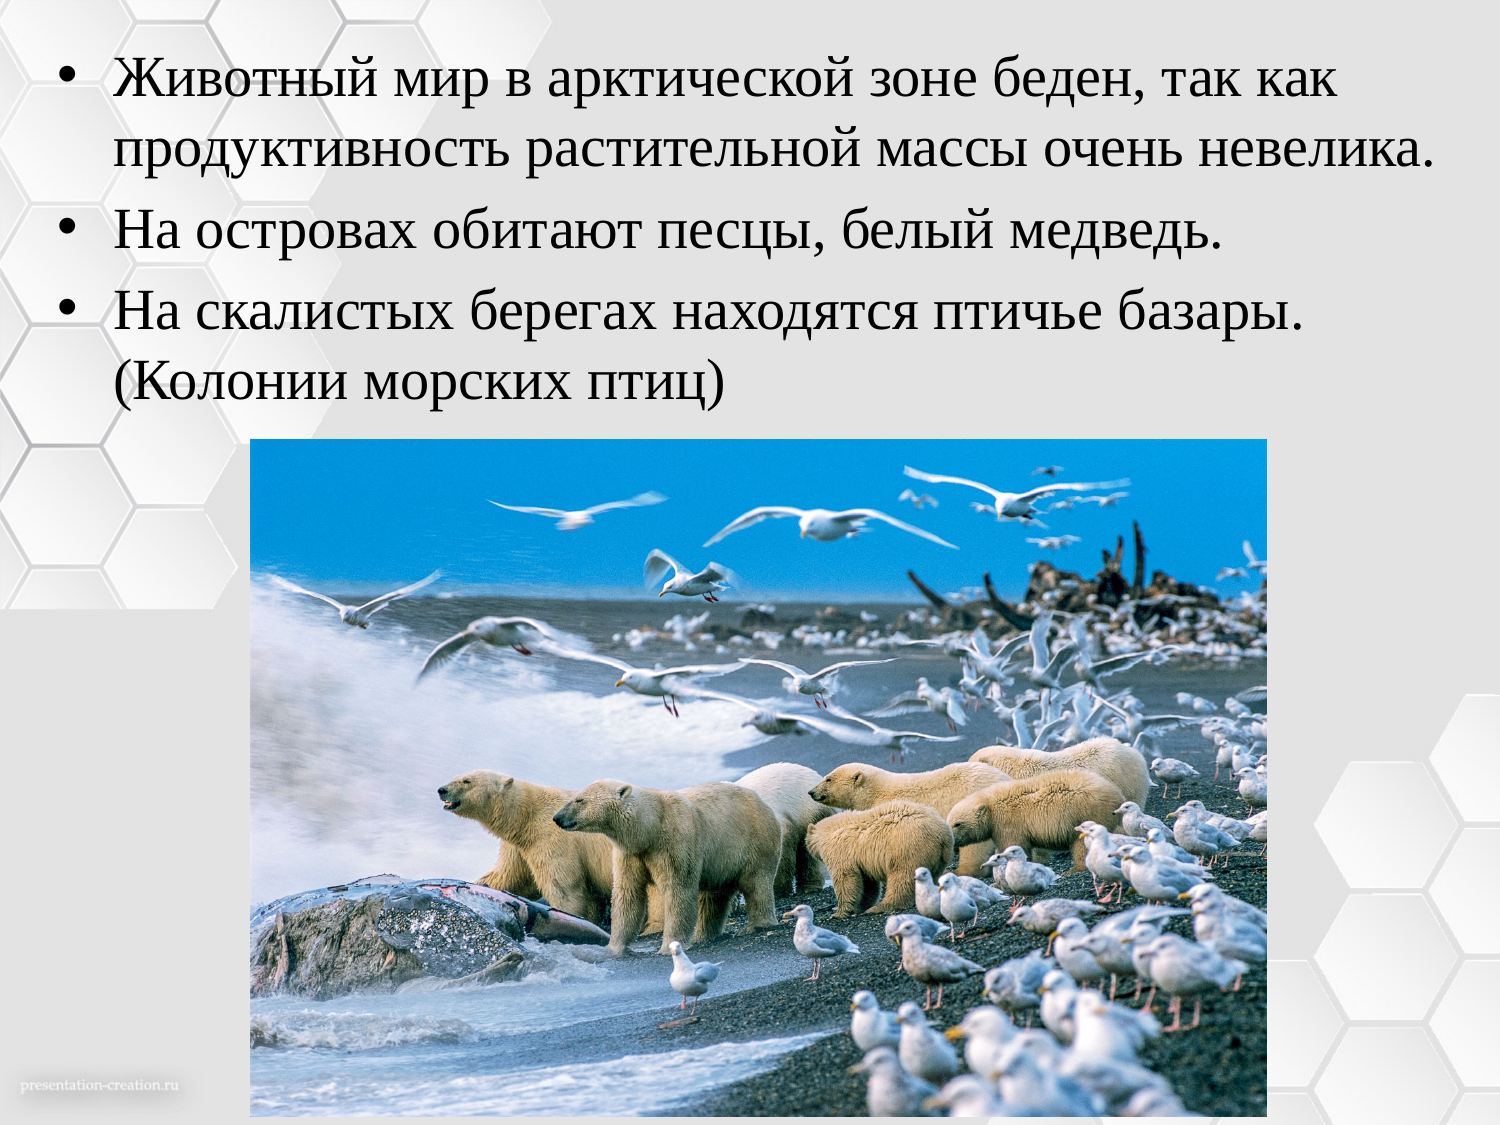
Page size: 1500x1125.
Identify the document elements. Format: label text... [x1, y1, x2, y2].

list Животный мир в арктической зоне беден, так как продуктивность растительной массы очень невелика. На островах обитают песцы, белый медведь. На скалистых берегах находятся птичье базары. (Колонии морских птиц) [42, 30, 1495, 787]
picture [0, 0, 1500, 1125]
